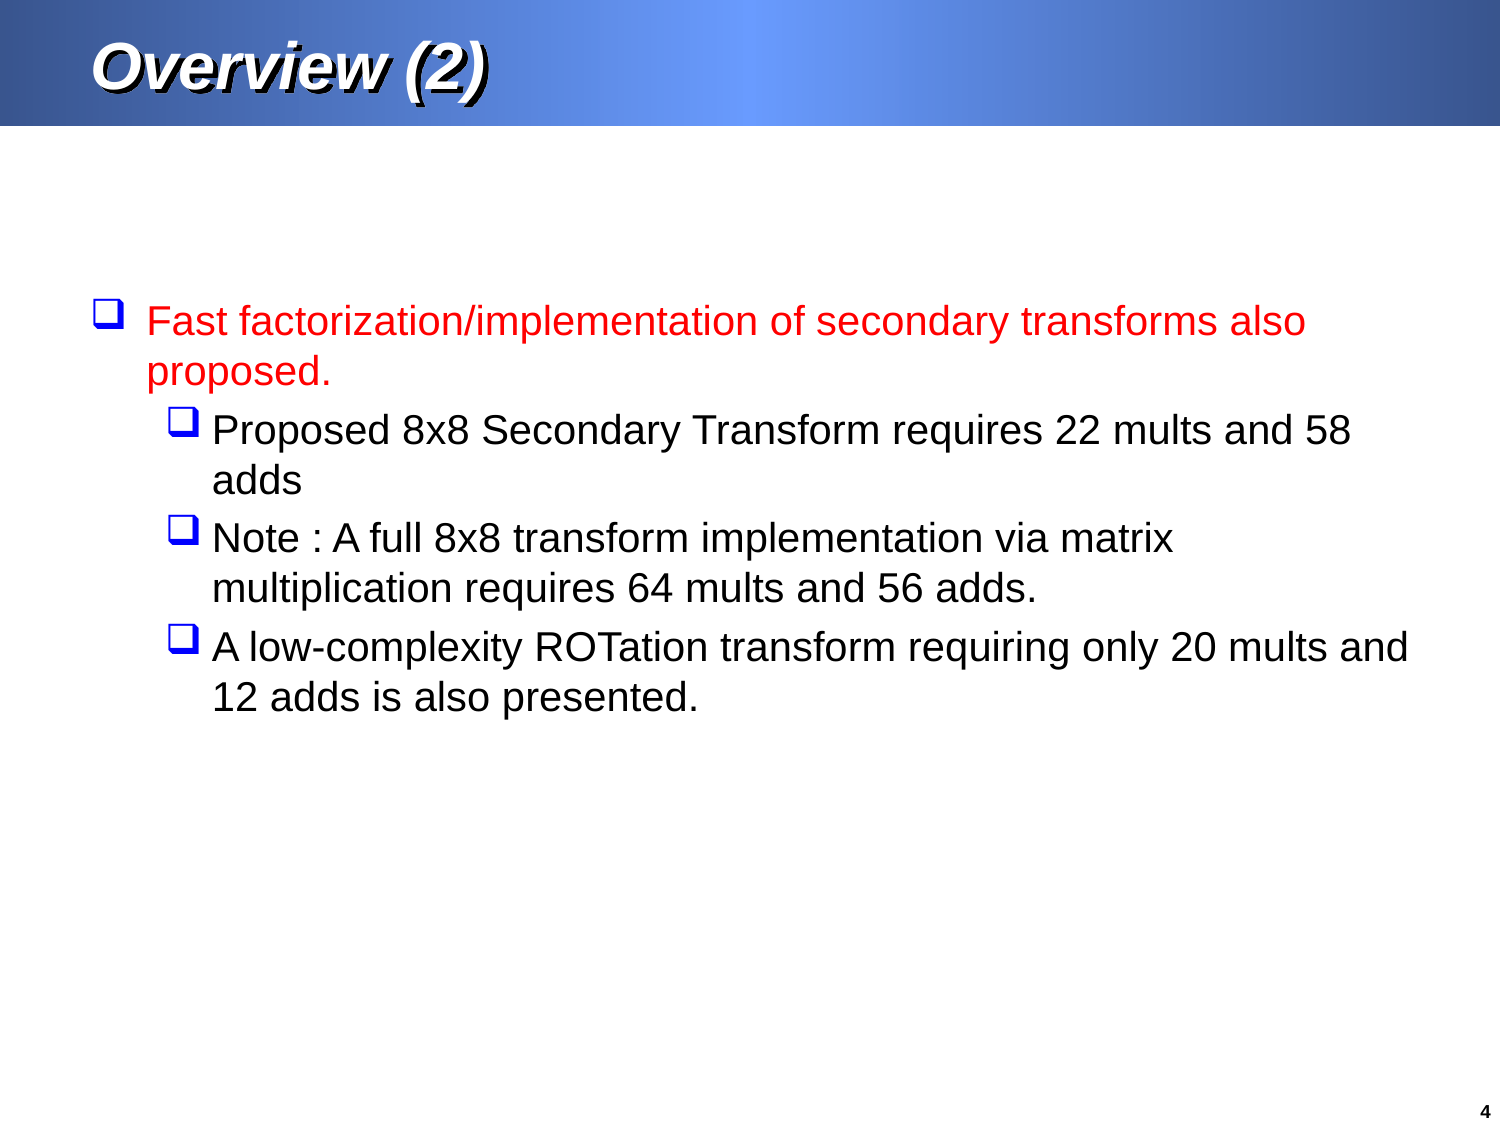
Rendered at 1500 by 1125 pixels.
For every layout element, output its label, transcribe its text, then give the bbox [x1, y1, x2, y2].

slide_number 4 [1368, 1091, 1500, 1125]
list Fast factorization/implementation of secondary transforms also proposed. Proposed 8x8 Secondary Transform requires 22 mults and 58 adds Note : A full 8x8 transform implementation via matrix multiplication requires 64 mults and 56 adds. A low-complexity ROTation transform requiring only 20 mults and 12 adds is also presented. [74, 286, 1426, 1006]
title Overview (2) [74, 12, 1426, 126]
